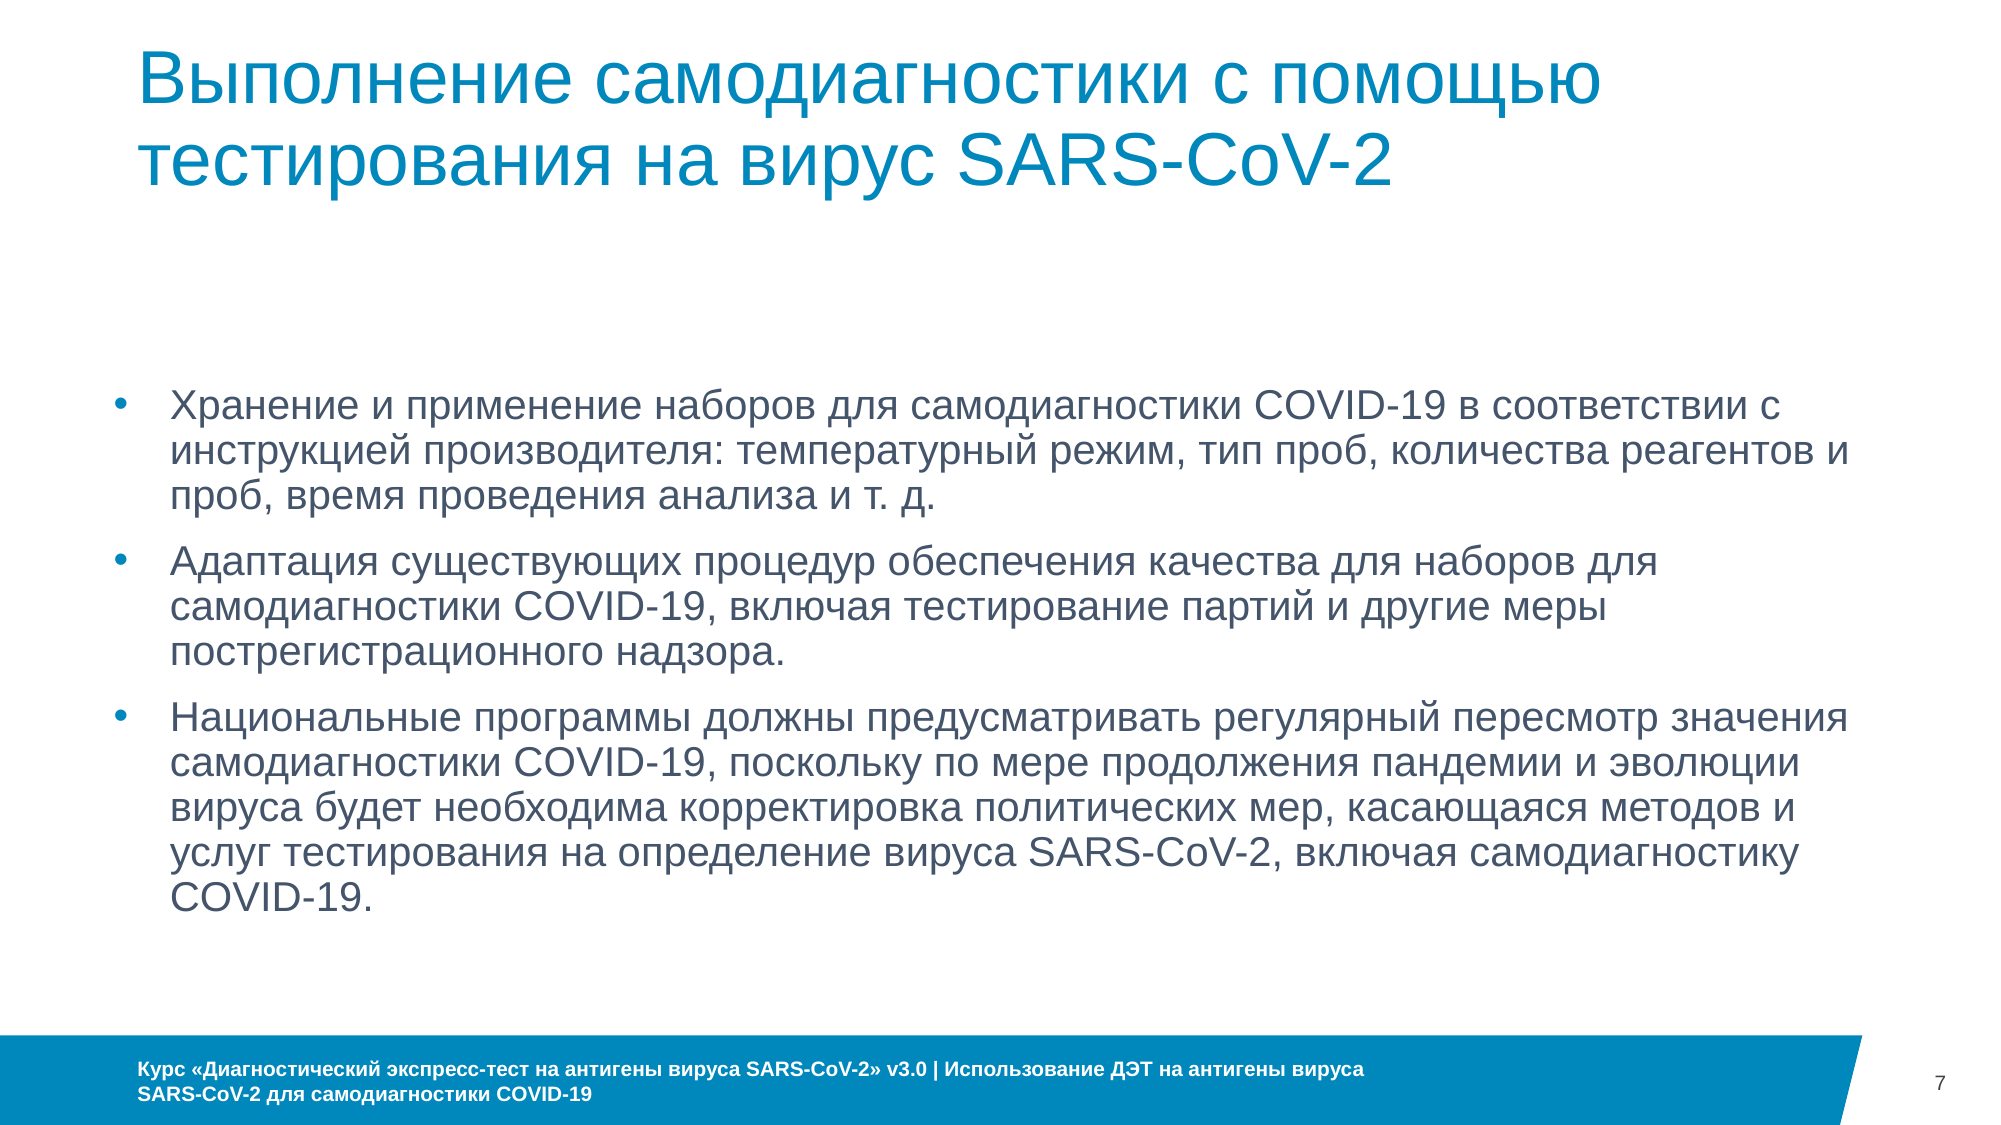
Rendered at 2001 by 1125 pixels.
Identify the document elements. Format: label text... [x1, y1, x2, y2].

list Хранение и применение наборов для самодиагностики COVID-19 в соответствии с инструкцией производителя: температурный режим, тип проб, количества реагентов и проб, время проведения анализа и т. д. Адаптация существующих процедур обеспечения качества для наборов для самодиагностики COVID-19, включая тестирование партий и другие меры пострегистрационного надзора. Национальные программы должны предусматривать регулярный пересмотр значения самодиагностики COVID-19, поскольку по мере продолжения пандемии и эволюции вируса будет необходима корректировка политических мер, касающаяся методов и услуг тестирования на определение вируса SARS-CoV-2, включая самодиагностику COVID-19. [98, 305, 1902, 691]
slide_number 7 [1862, 1035, 1947, 1125]
footer Курс «Диагностический экспресс-тест на антигены вируса SARS-CoV-2» v3.0 | Использование ДЭТ на антигены вируса SARS-CoV-2 для самодиагностики COVID-19 [137, 1039, 1392, 1122]
title Выполнение самодиагностики с помощью тестирования на вирус SARS-CoV-2 [137, 46, 1863, 202]
